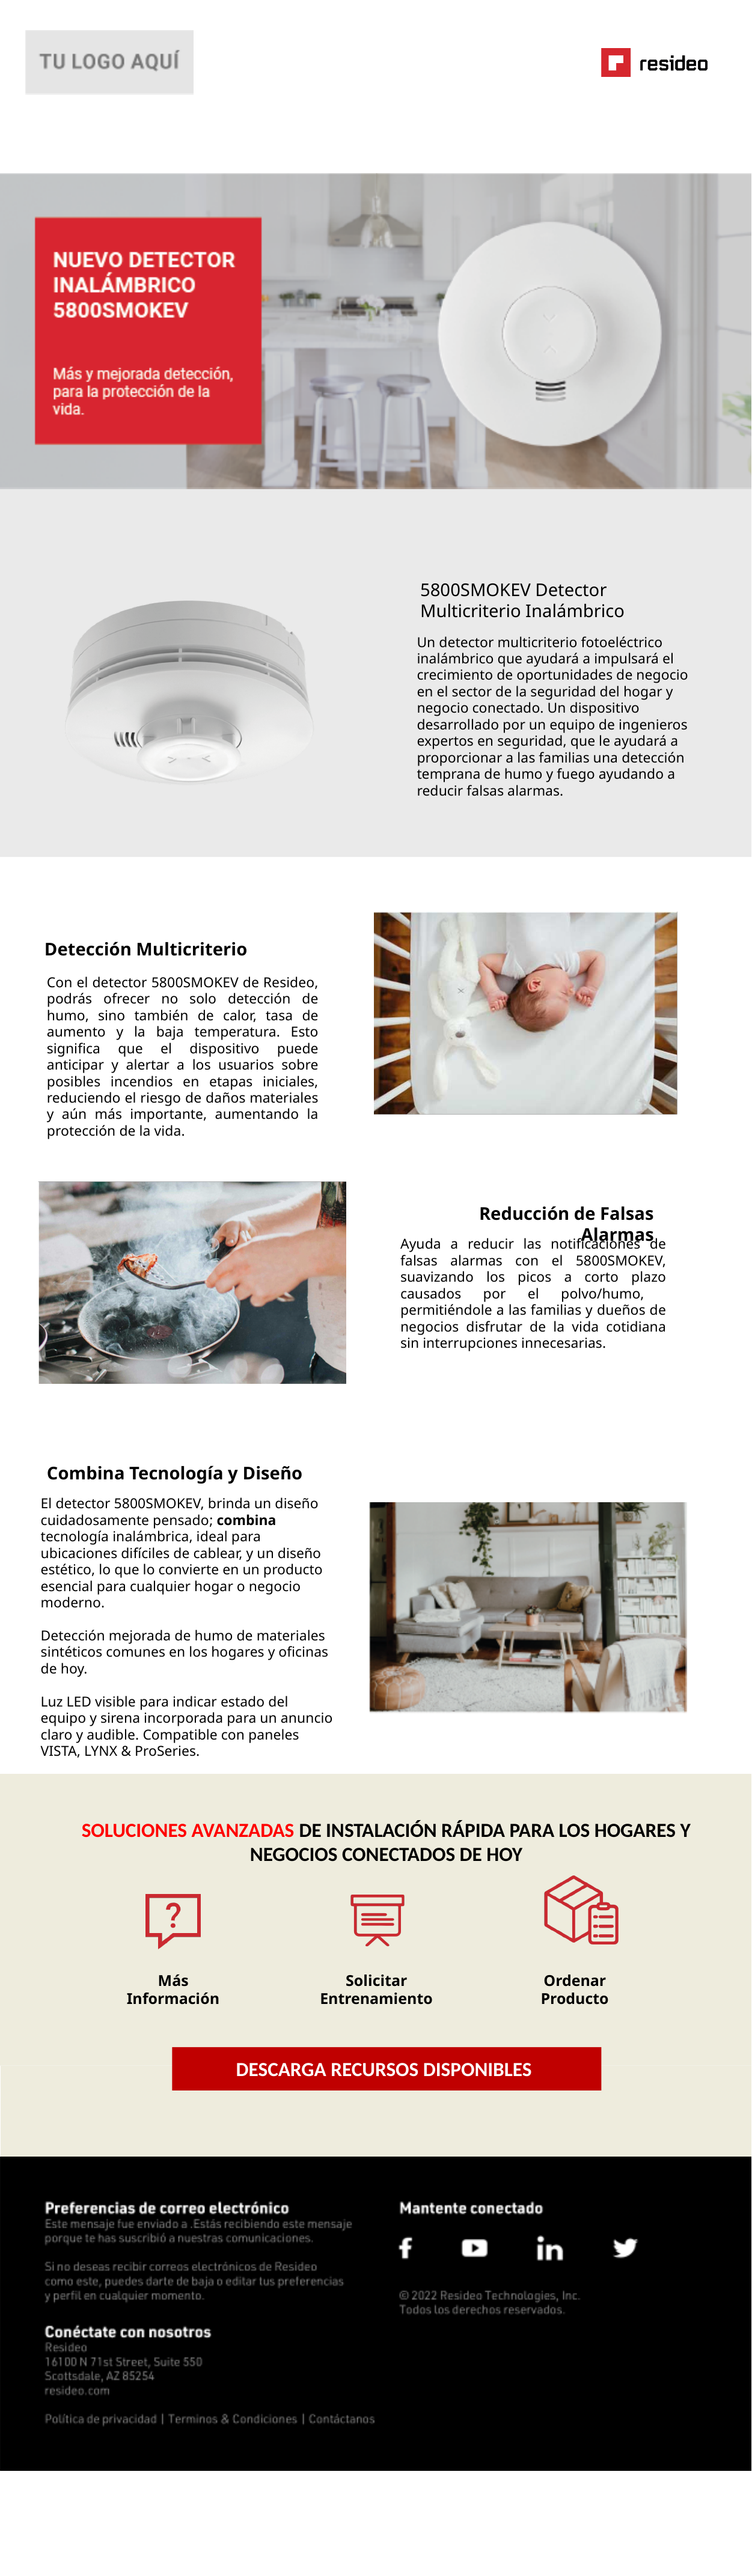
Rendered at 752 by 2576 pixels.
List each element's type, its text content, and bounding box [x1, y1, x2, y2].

text_box El detector 5800SMOKEV, brinda un diseño cuidadosamente pensado; combina tecnología inalámbrica, ideal para ubicaciones difíciles de cablear, y un diseño estético, lo que lo convierte en un producto esencial para cualquier hogar o negocio moderno. Detección mejorada de humo de materiales sintéticos comunes en los hogares y oficinas de hoy. Luz LED visible para indicar estado del equipo y sirena incorporada para un anuncio claro y audible. Compatible con paneles VISTA, LYNX & ProSeries. [31, 1490, 345, 1774]
picture [38, 1058, 352, 1437]
picture [25, 30, 194, 95]
text_box Combina Tecnología y Diseño [38, 1458, 328, 1488]
text_box 5800SMOKEV Detector Multicriterio Inalámbrico [411, 574, 663, 626]
text_box Un detector multicriterio fotoeléctrico inalámbrico que ayudará a impulsará el crecimiento de oportunidades de negocio en el sector de la seguridad del hogar y negocio conectado. Un dispositivo desarrollado por un equipo de ingenieros expertos en seguridad, que le ayudará a proporcionar a las familias una detección temprana de humo y fuego ayudando a reducir falsas alarmas. [408, 629, 703, 803]
text_box Reducción de Falsas Alarmas [400, 1198, 663, 1249]
picture [0, 2157, 751, 2471]
text_box Detección Multicriterio [35, 934, 341, 964]
picture [145, 1894, 201, 1949]
picture [369, 1502, 687, 1713]
picture [48, 584, 328, 800]
picture [0, 173, 751, 489]
picture [601, 48, 708, 77]
picture [367, 912, 683, 1122]
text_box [0, 1774, 751, 2157]
picture [544, 1875, 619, 1944]
picture [350, 1895, 405, 1946]
text_box [0, 489, 751, 857]
text_box Ayuda a reducir las notificaciones de falsas alarmas con el 5800SMOKEV, suavizando los picos a corto plazo causados por el polvo/humo, permitiéndole a las familias y dueños de negocios disfrutar de la vida cotidiana sin interrupciones innecesarias. [391, 1231, 676, 1372]
text_box Con el detector 5800SMOKEV de Resideo, podrás ofrecer no solo detección de humo, sino también de calor, tasa de aumento y la baja temperatura. Esto significa que el dispositivo puede anticipar y alertar a los usuarios sobre posibles incendios en etapas iniciales, reduciendo el riesgo de daños materiales y aún más importante, aumentando la protección de la vida. [38, 969, 328, 1058]
